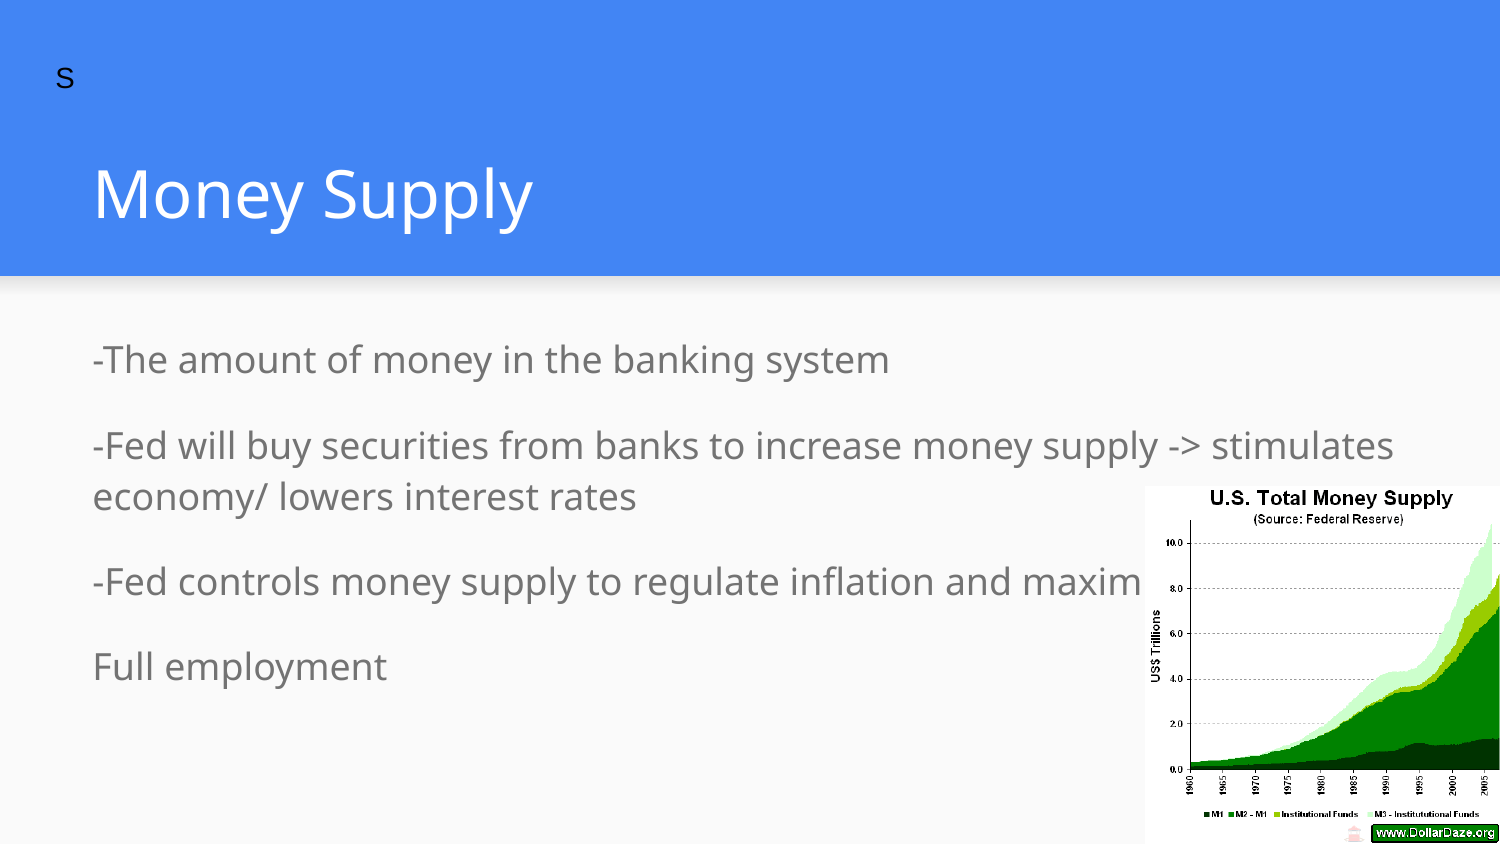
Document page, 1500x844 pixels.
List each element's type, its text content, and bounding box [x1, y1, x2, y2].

text_box S [40, 44, 150, 114]
picture [1145, 486, 1500, 844]
list -The amount of money in the banking system -Fed will buy securities from banks to increase money supply -> stimulates economy/ lowers interest rates -Fed controls money supply to regulate inflation and maximize Full employment [77, 314, 1427, 760]
title Money Supply [77, 121, 1427, 248]
